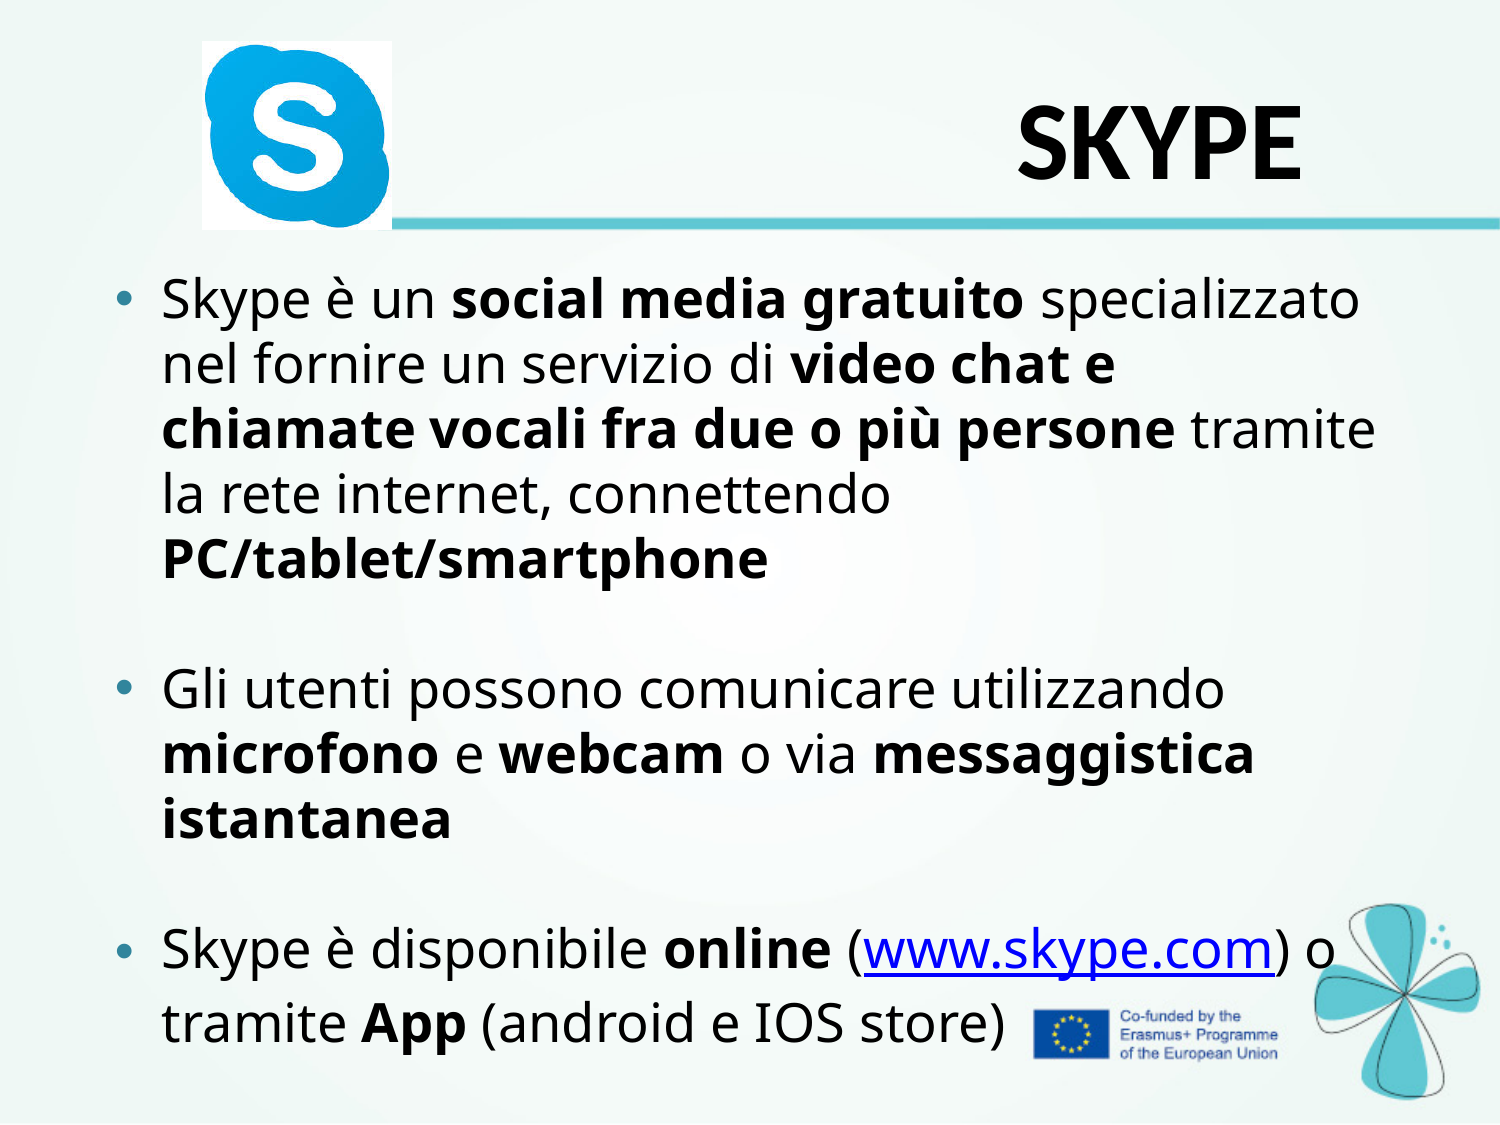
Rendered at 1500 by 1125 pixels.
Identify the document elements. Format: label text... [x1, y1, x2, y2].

picture [0, 0, 1500, 1125]
text_box SKYPE [670, 59, 1320, 210]
text_box Skype è un social media gratuito specializzato nel fornire un servizio di video chat e chiamate vocali fra due o più persone tramite la rete internet, connettendo PC/tablet/smartphone Gli utenti possono comunicare utilizzando microfono e webcam o via messaggistica istantanea Skype è disponibile online (www.skype.com) o tramite App (android e IOS store) [100, 257, 1400, 1125]
